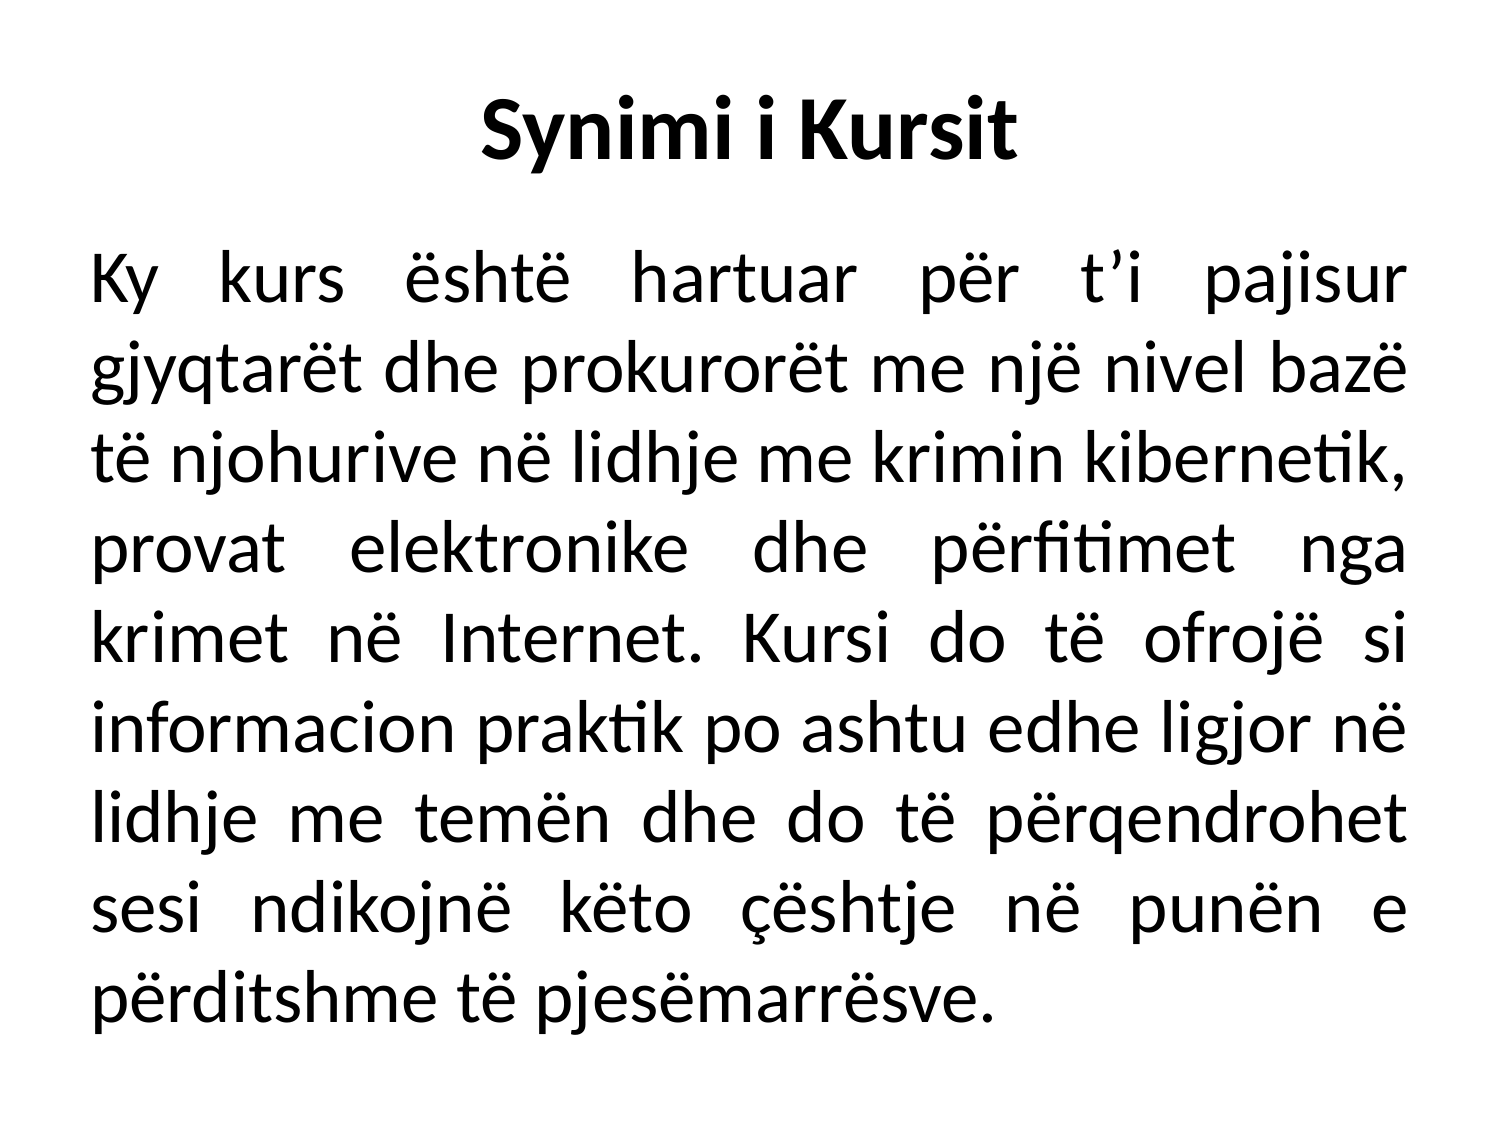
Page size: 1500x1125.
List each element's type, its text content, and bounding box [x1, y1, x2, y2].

list Ky kurs është hartuar për t’i pajisur gjyqtarët dhe prokurorët me një nivel bazë të njohurive në lidhje me krimin kibernetik, provat elektronike dhe përfitimet nga krimet në Internet. Kursi do të ofrojë si informacion praktik po ashtu edhe ligjor në lidhje me temën dhe do të përqendrohet sesi ndikojnë këto çështje në punën e përditshme të pjesëmarrësve. [75, 219, 1425, 1100]
title Synimi i Kursit [75, 45, 1425, 201]
